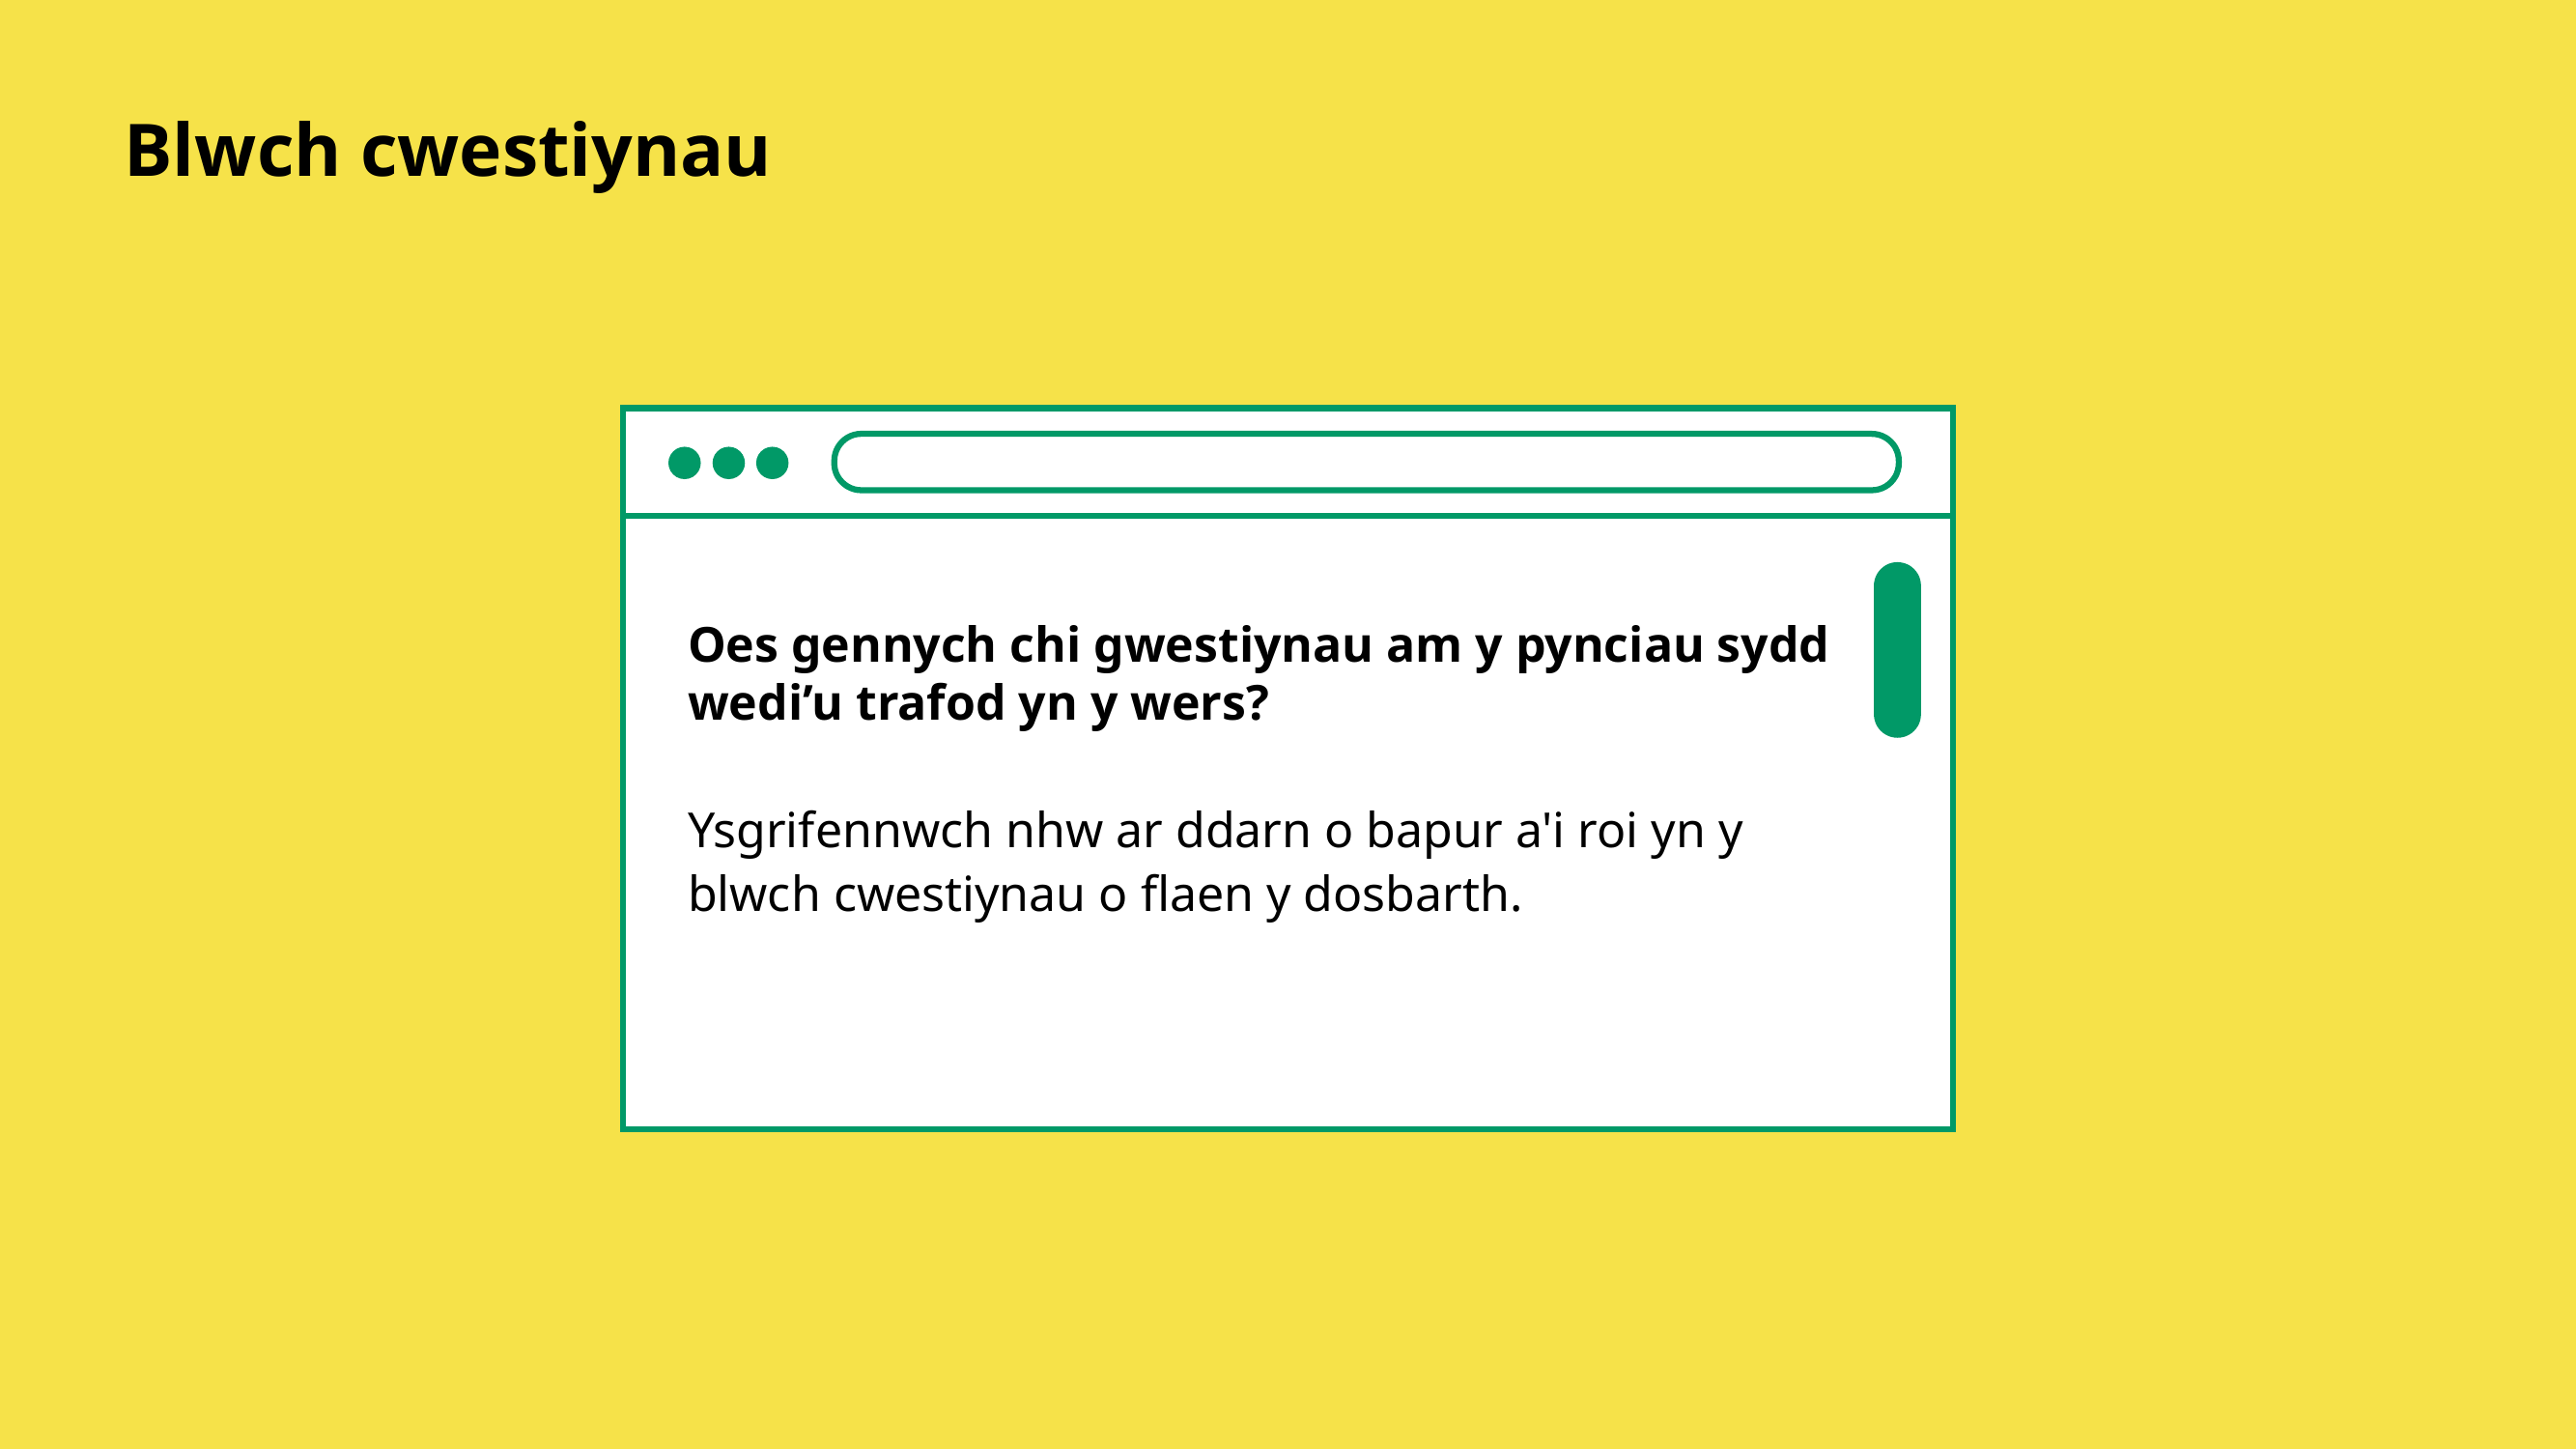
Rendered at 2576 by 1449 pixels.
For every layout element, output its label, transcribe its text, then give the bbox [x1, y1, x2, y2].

text_box Blwch cwestiynau [109, 97, 1593, 621]
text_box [622, 408, 1953, 1130]
